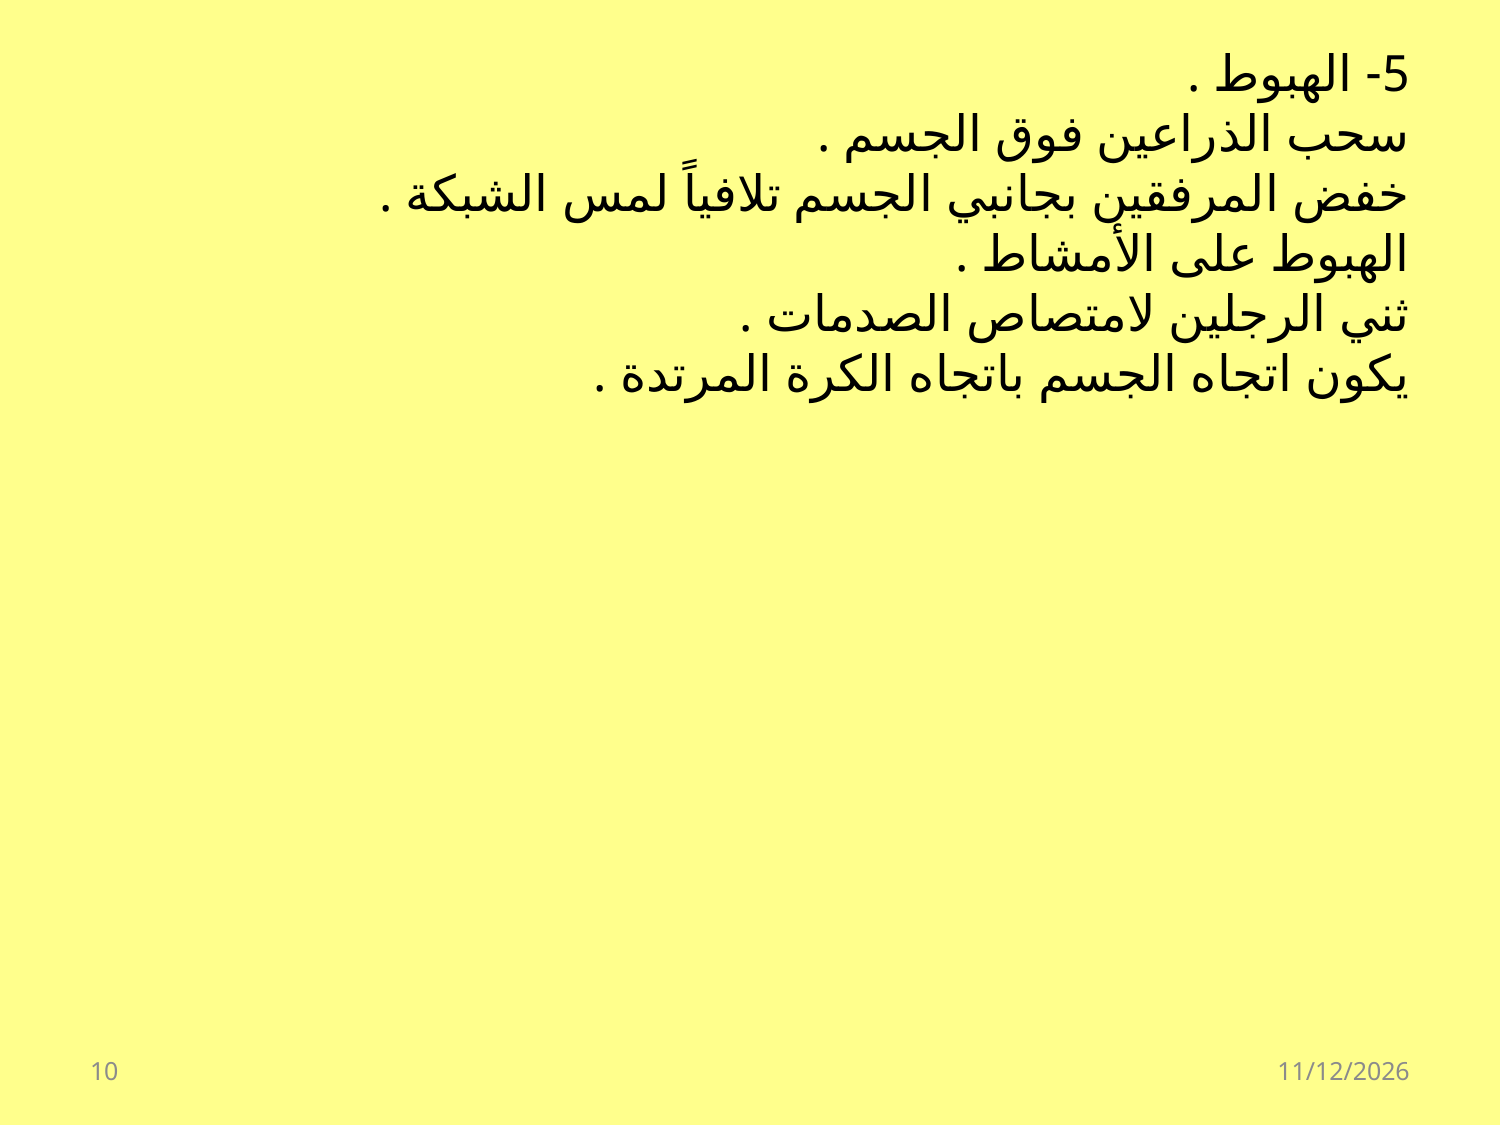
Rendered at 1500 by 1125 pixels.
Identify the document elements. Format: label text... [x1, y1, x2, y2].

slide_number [1074, 1042, 1425, 1103]
slide_number 10 [75, 1042, 425, 1103]
title 5- الهبوط . سحب الذراعين فوق الجسم . خفض المرفقين بجانبي الجسم تلافياً لمس الشبكة . الهبوط على الأمشاط . ثني الرجلين لامتصاص الصدمات . يكون اتجاه الجسم باتجاه الكرة المرتدة . [75, 45, 1425, 399]
